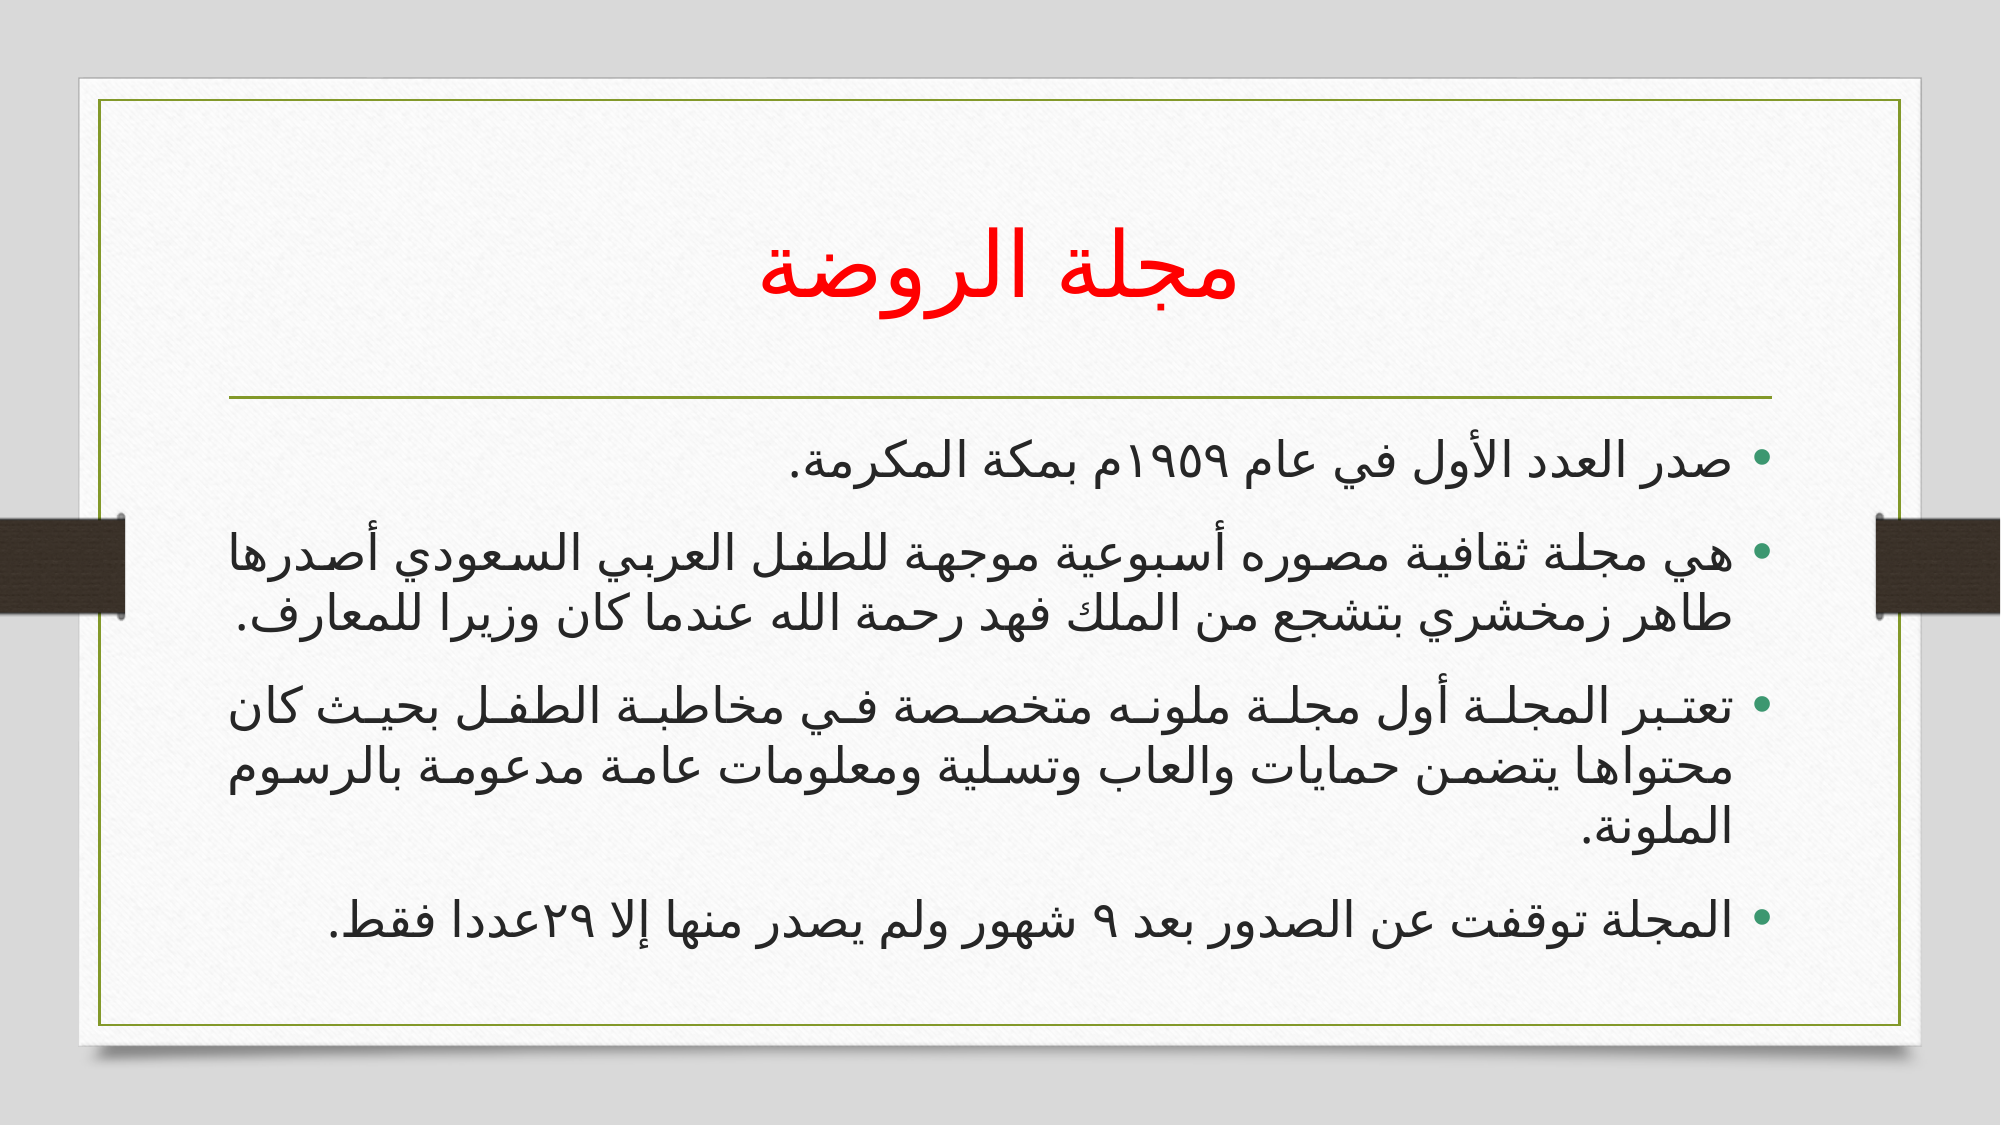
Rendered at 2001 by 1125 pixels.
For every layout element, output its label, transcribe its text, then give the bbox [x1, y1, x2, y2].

picture [0, 0, 2001, 1125]
list صدر العدد الأول في عام ١٩٥٩م بمكة المكرمة. هي مجلة ثقافية مصوره أسبوعية موجهة للطفل العربي السعودي أصدرها طاهر زمخشري بتشجع من الملك فهد رحمة الله عندما كان وزيرا للمعارف. تعتبر المجلة أول مجلة ملونه متخصصة في مخاطبة الطفل بحيث كان محتواها يتضمن حمايات والعاب وتسلية ومعلومات عامة مدعومة بالرسوم الملونة. المجلة توقفت عن الصدور بعد ٩ شهور ولم يصدر منها إلا ٢٩عددا فقط. [212, 419, 1788, 964]
title مجلة الروضة [212, 161, 1788, 375]
